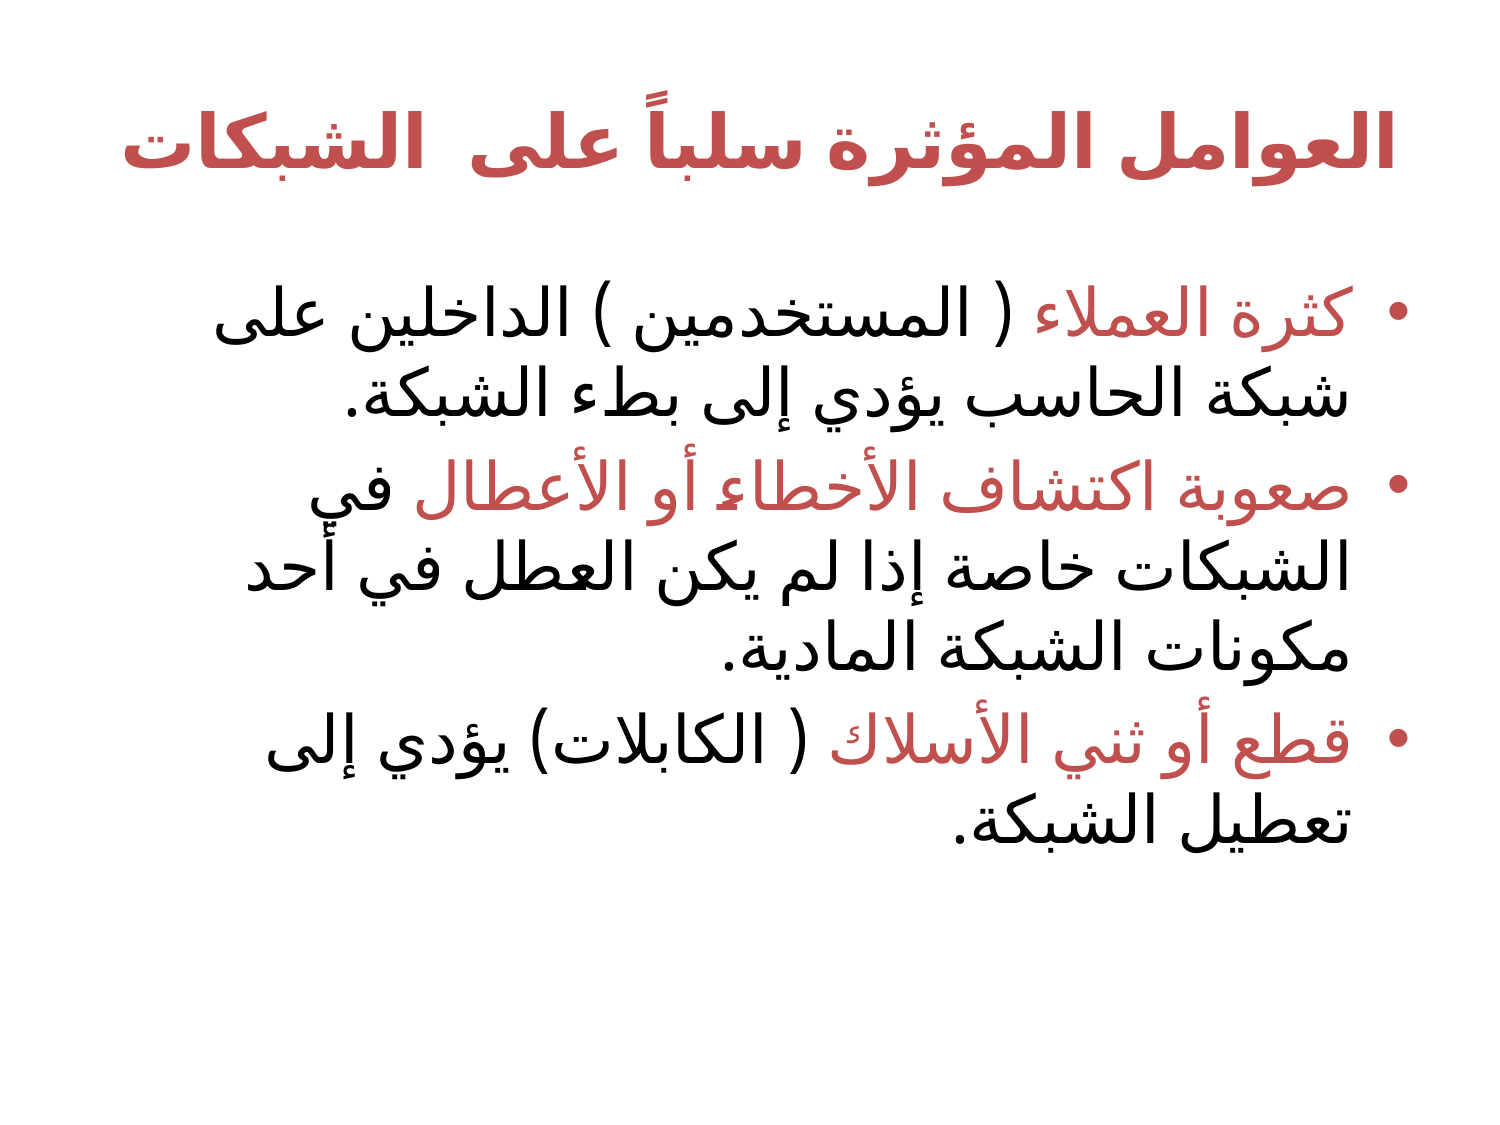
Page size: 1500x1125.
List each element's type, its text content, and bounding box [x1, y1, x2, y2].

title العوامل المؤثرة سلباً على الشبكات [75, 45, 1425, 233]
list كثرة العملاء ( المستخدمين ) الداخلين على شبكة الحاسب يؤدي إلى بطء الشبكة. صعوبة اكتشاف الأخطاء أو الأعطال في الشبكات خاصة إذا لم يكن العطل في أحد مكونات الشبكة المادية. قطع أو ثني الأسلاك ( الكابلات) يؤدي إلى تعطيل الشبكة. [75, 262, 1425, 1005]
